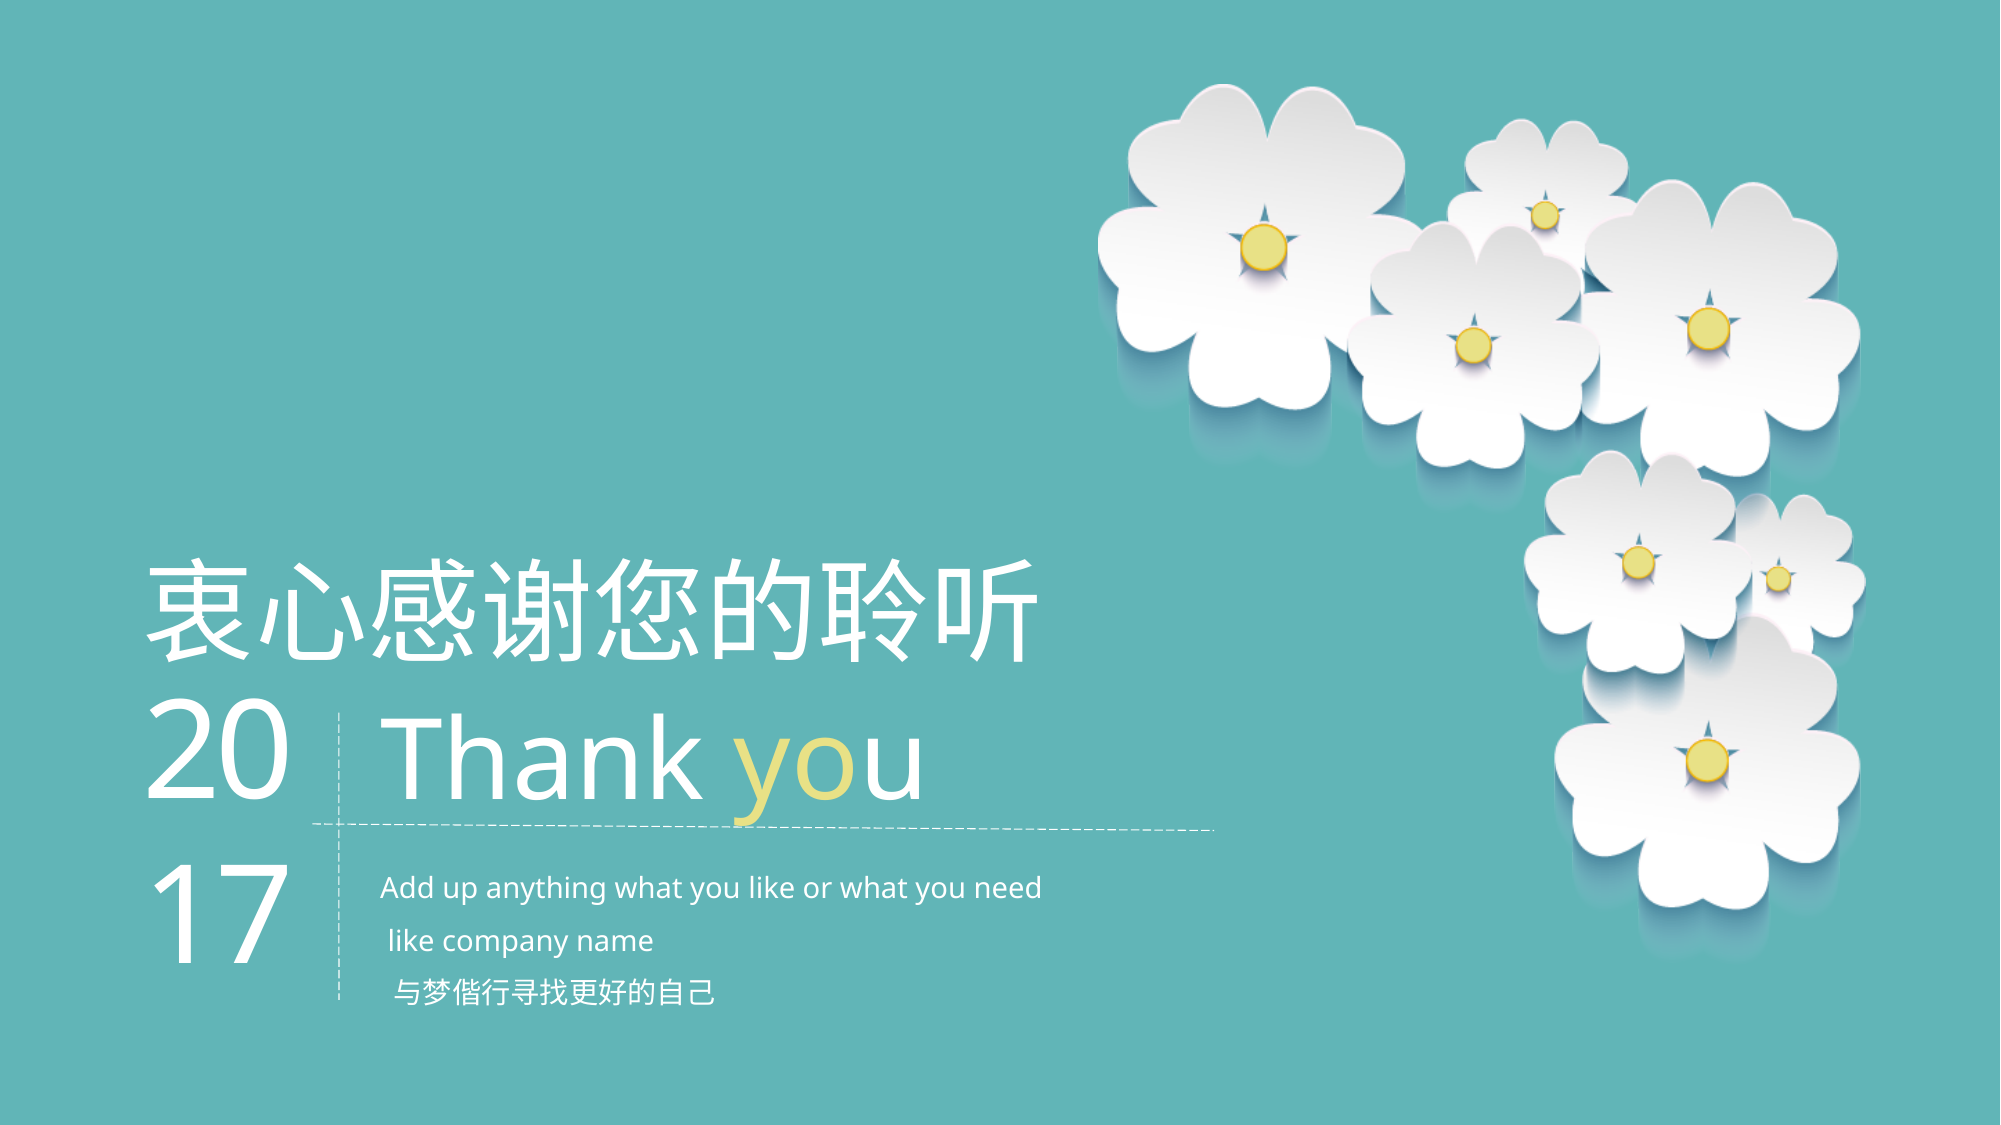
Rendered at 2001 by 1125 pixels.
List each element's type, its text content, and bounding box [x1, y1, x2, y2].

picture [1098, 84, 1866, 967]
text_box Thank you [589, 684, 1098, 830]
text_box Add up anything what you like or what you need like company name 与梦偕行寻找更好的自己 [365, 844, 1214, 1017]
text_box 衷心感谢您的聆听 [128, 533, 1098, 684]
text_box 20 17 [128, 684, 589, 999]
